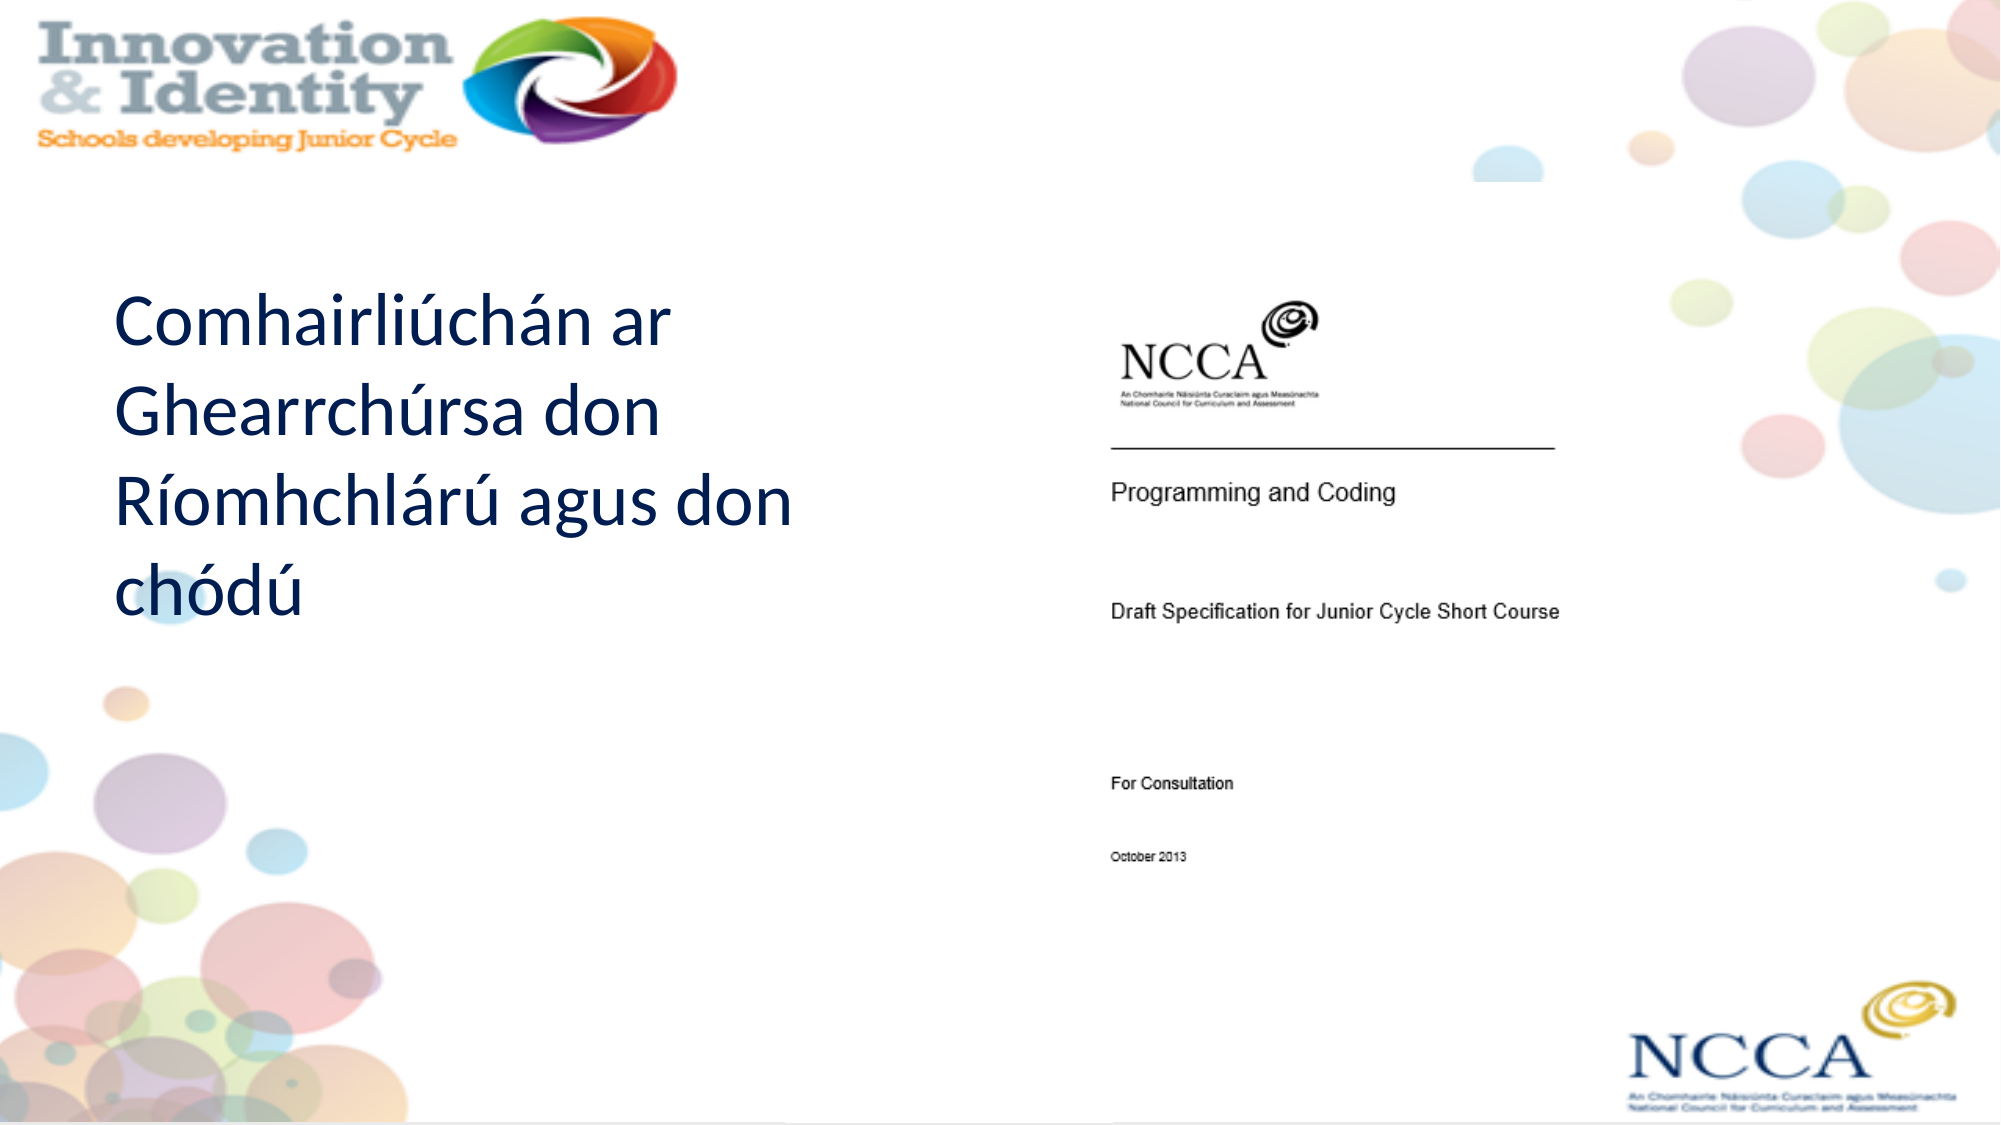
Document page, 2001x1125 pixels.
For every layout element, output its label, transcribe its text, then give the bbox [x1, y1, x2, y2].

list Comhairliúchán ar Ghearrchúrsa don Ríomhchlárú agus don chódú [99, 262, 984, 1005]
picture [0, 0, 2001, 1125]
